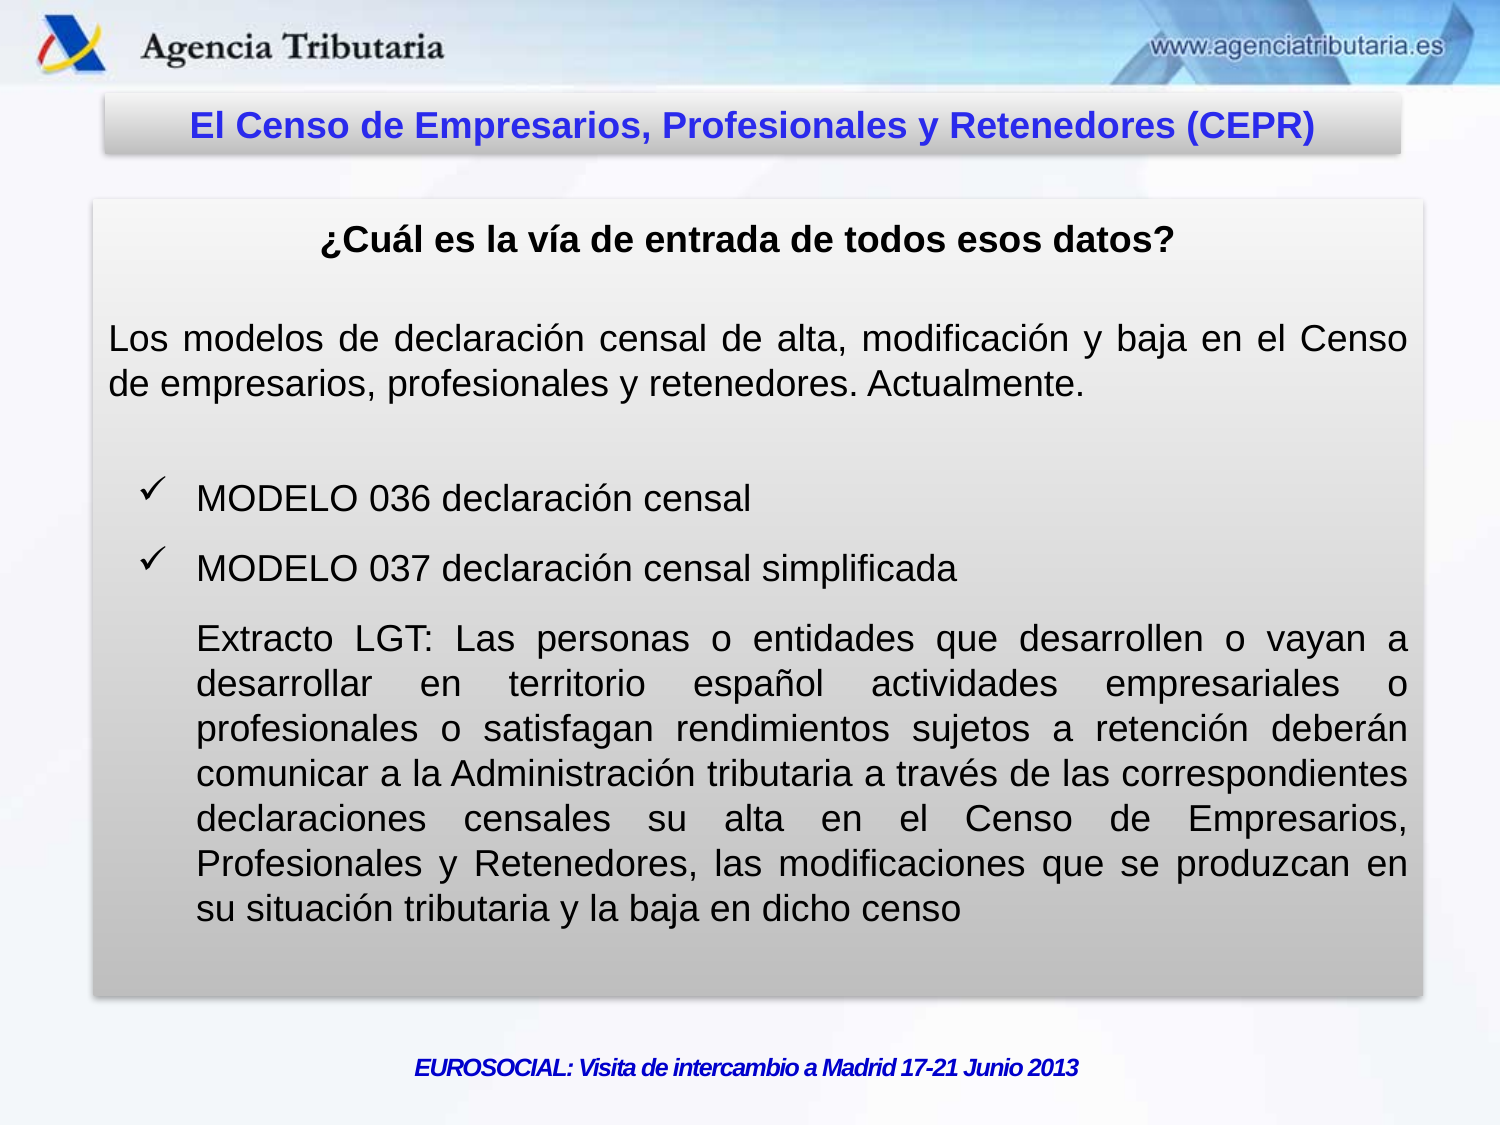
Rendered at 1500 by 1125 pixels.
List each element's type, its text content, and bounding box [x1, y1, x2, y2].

picture [0, 0, 1500, 1125]
text_box EUROSOCIAL: Visita de intercambio a Madrid 17-21 Junio 2013 [46, 1044, 1454, 1090]
text_box ¿Cuál es la vía de entrada de todos esos datos? Los modelos de declaración censal de alta, modificación y baja en el Censo de empresarios, profesionales y retenedores. Actualmente. MODELO 036 declaración censal MODELO 037 declaración censal simplificada Extracto LGT: Las personas o entidades que desarrollen o vayan a desarrollar en territorio español actividades empresariales o profesionales o satisfagan rendimientos sujetos a retención deberán comunicar a la Administración tributaria a través de las correspondientes declaraciones censales su alta en el Censo de Empresarios, Profesionales y Retenedores, las modificaciones que se produzcan en su situación tributaria y la baja en dicho censo [93, 199, 1424, 996]
text_box El Censo de Empresarios, Profesionales y Retenedores (CEPR) [105, 93, 1401, 154]
